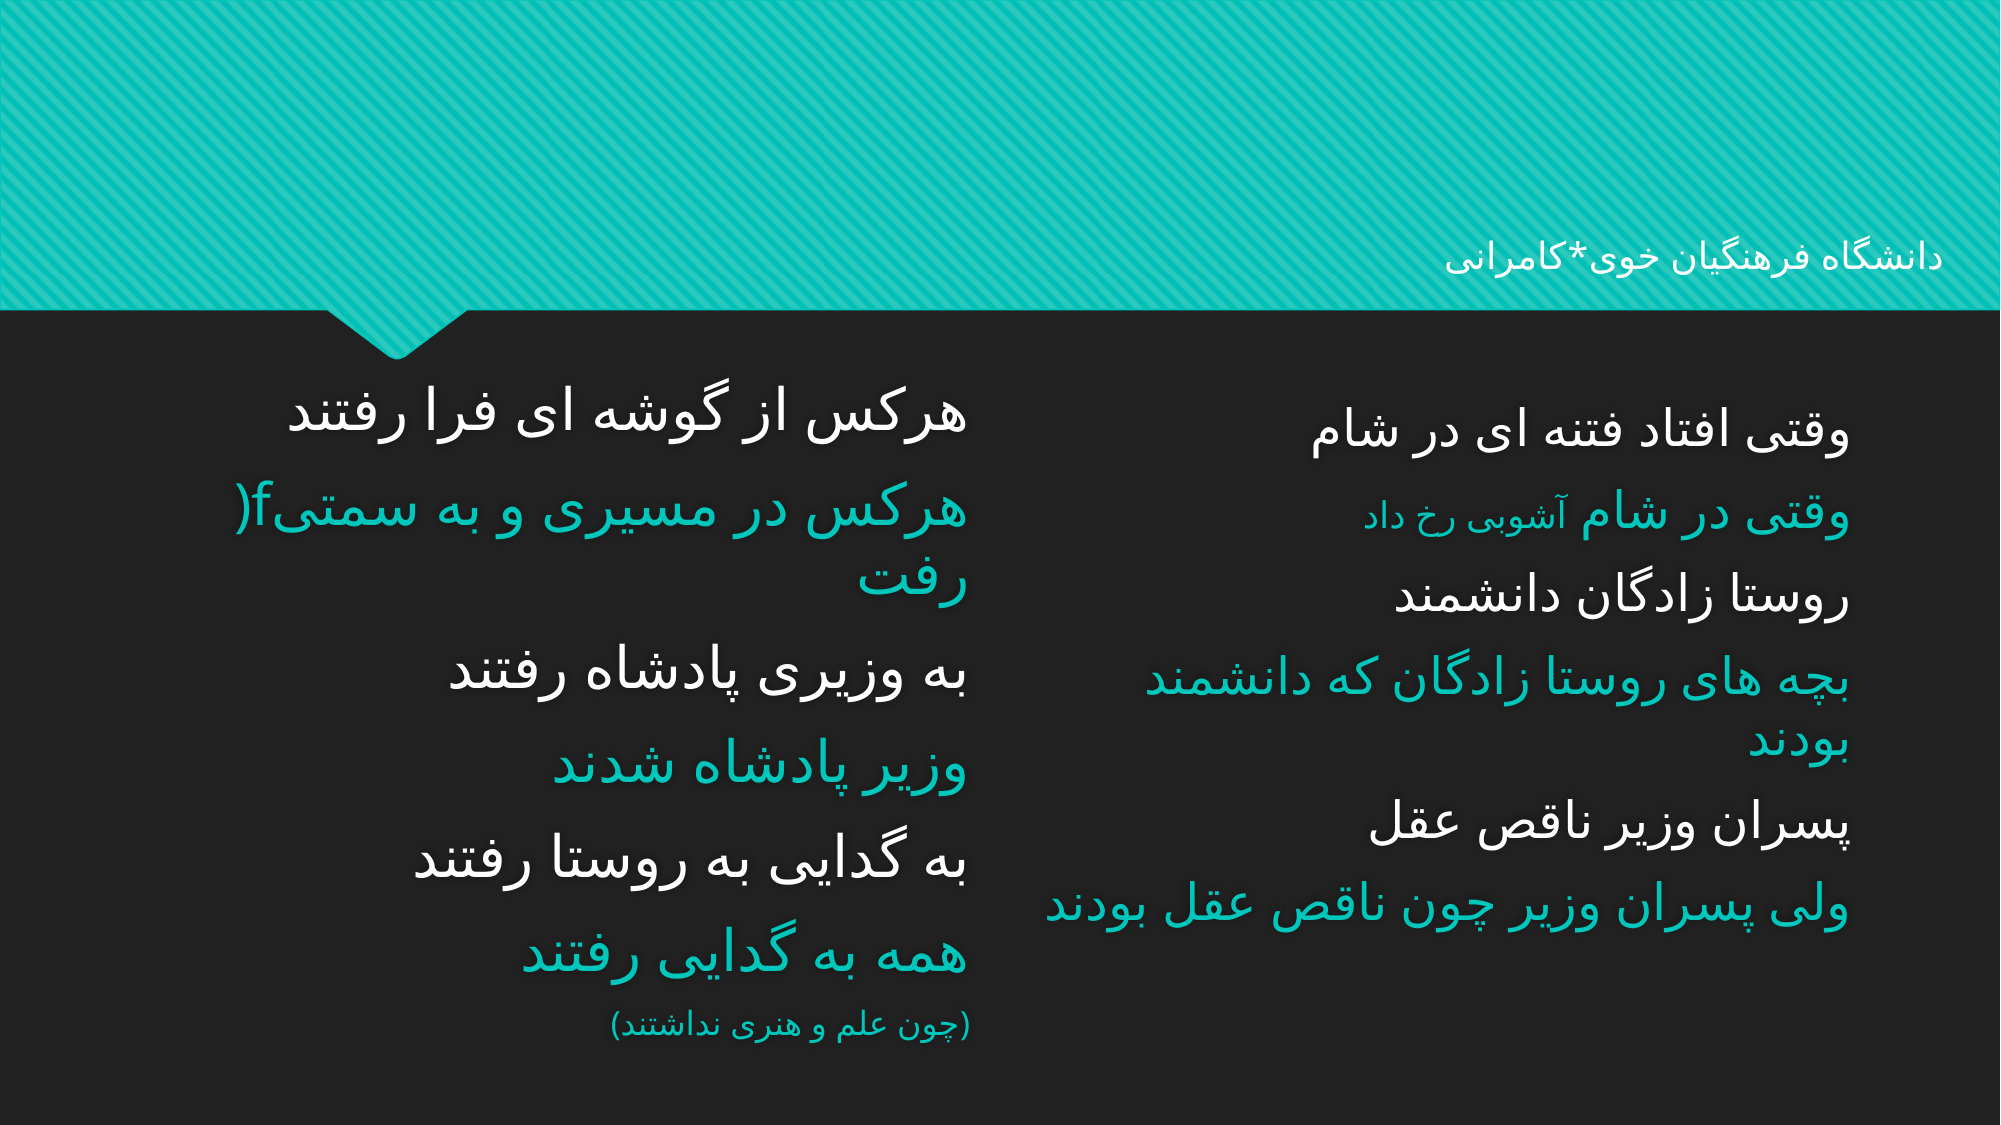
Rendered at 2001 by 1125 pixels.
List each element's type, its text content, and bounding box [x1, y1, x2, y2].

list هرکس از گوشه ای فرا رفتند )fهرکس در مسیری و به سمتی رفت به وزیری پادشاه رفتند وزیر پادشاه شدند به گدایی به روستا رفتند همه به گدایی رفتند (چون علم و هنری نداشتند) [134, 364, 985, 1050]
text_box دانشگاه فرهنگیان خوی*کامرانی [1429, 224, 1960, 285]
list وقتی افتاد فتنه ای در شام وقتی در شام آشوبی رخ داد روستا زادگان دانشمند بچه های روستا زادگان که دانشمند بودند پسران وزیر ناقص عقل ولی پسران وزیر چون ناقص عقل بودند [1014, 364, 1868, 962]
title [132, 73, 1868, 233]
